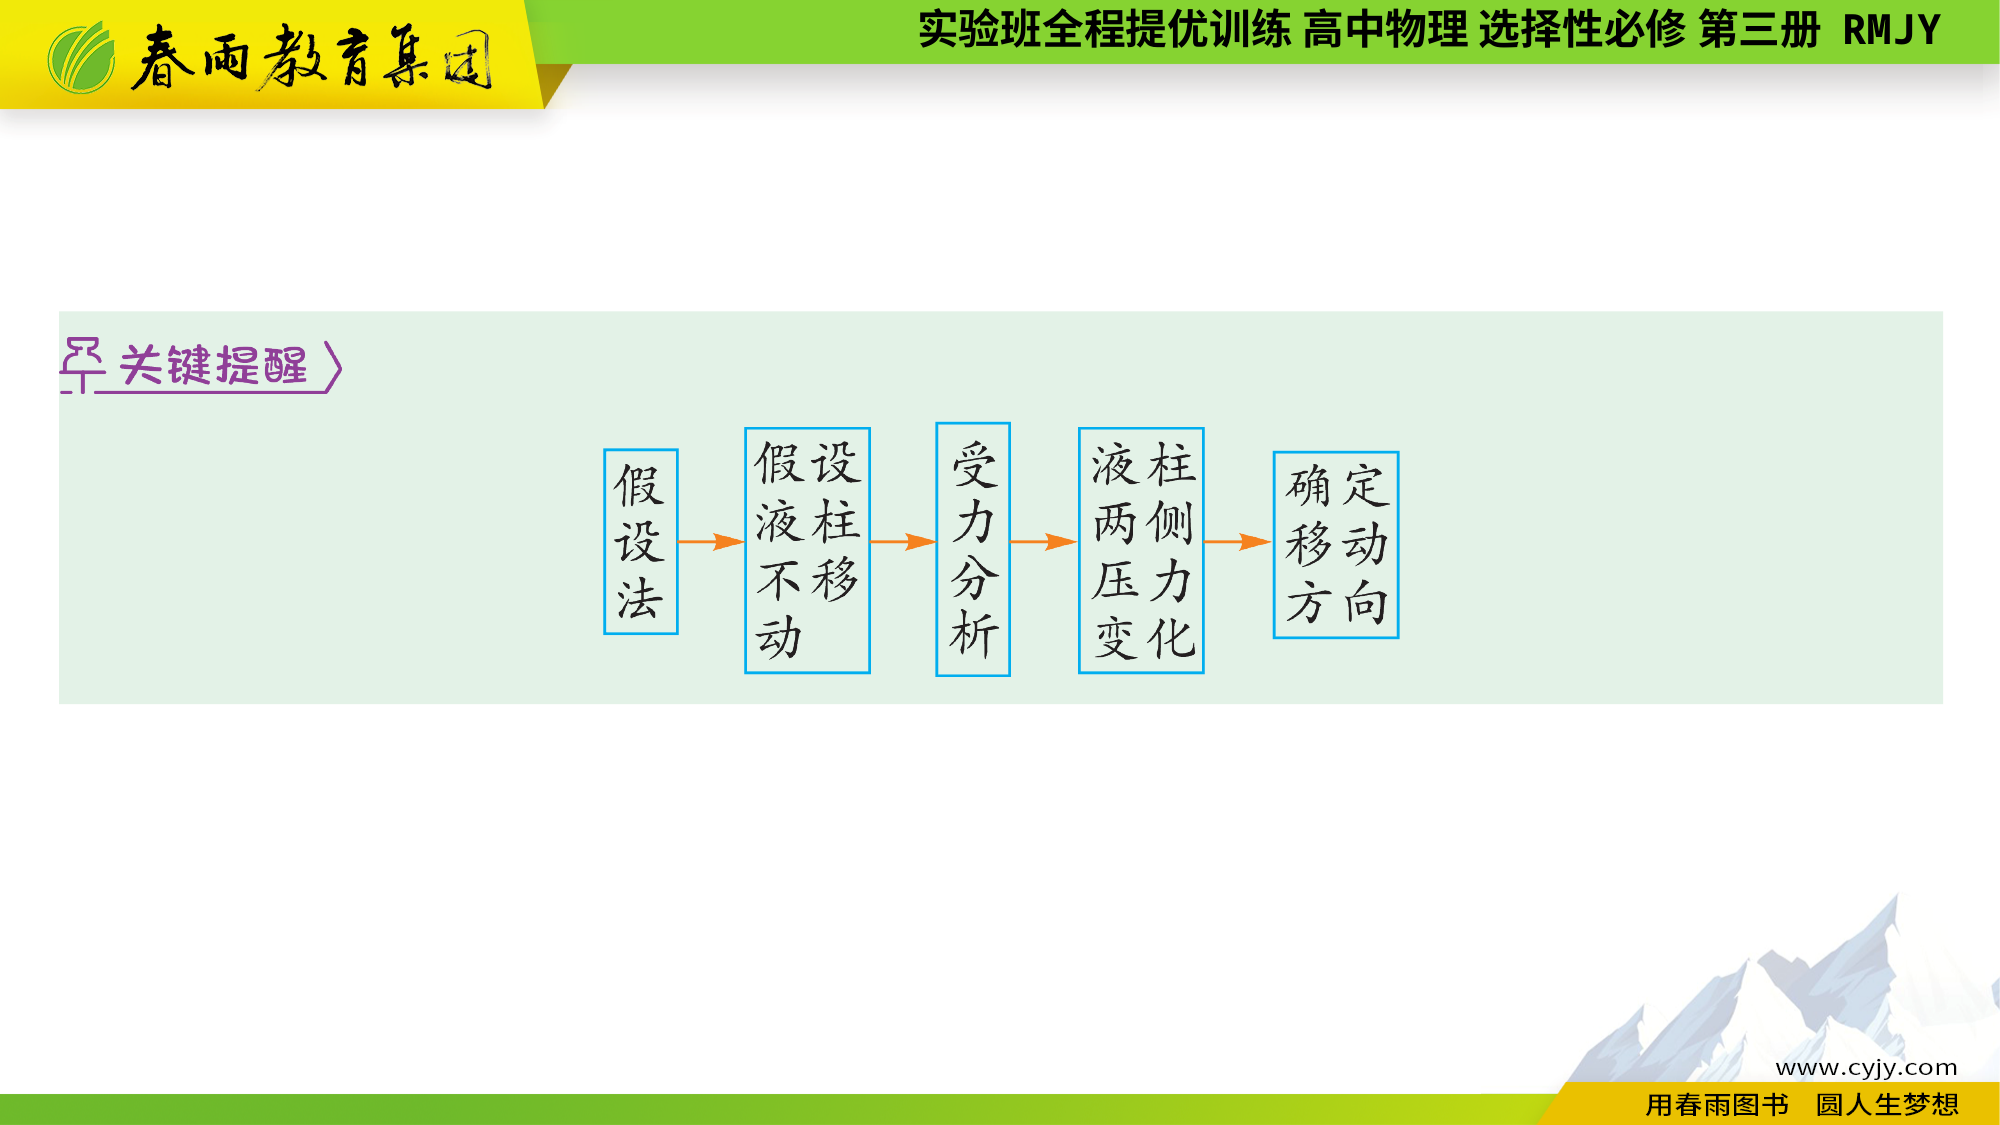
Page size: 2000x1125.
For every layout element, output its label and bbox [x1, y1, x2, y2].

list [59, 311, 1944, 705]
picture [0, 0, 2000, 1125]
